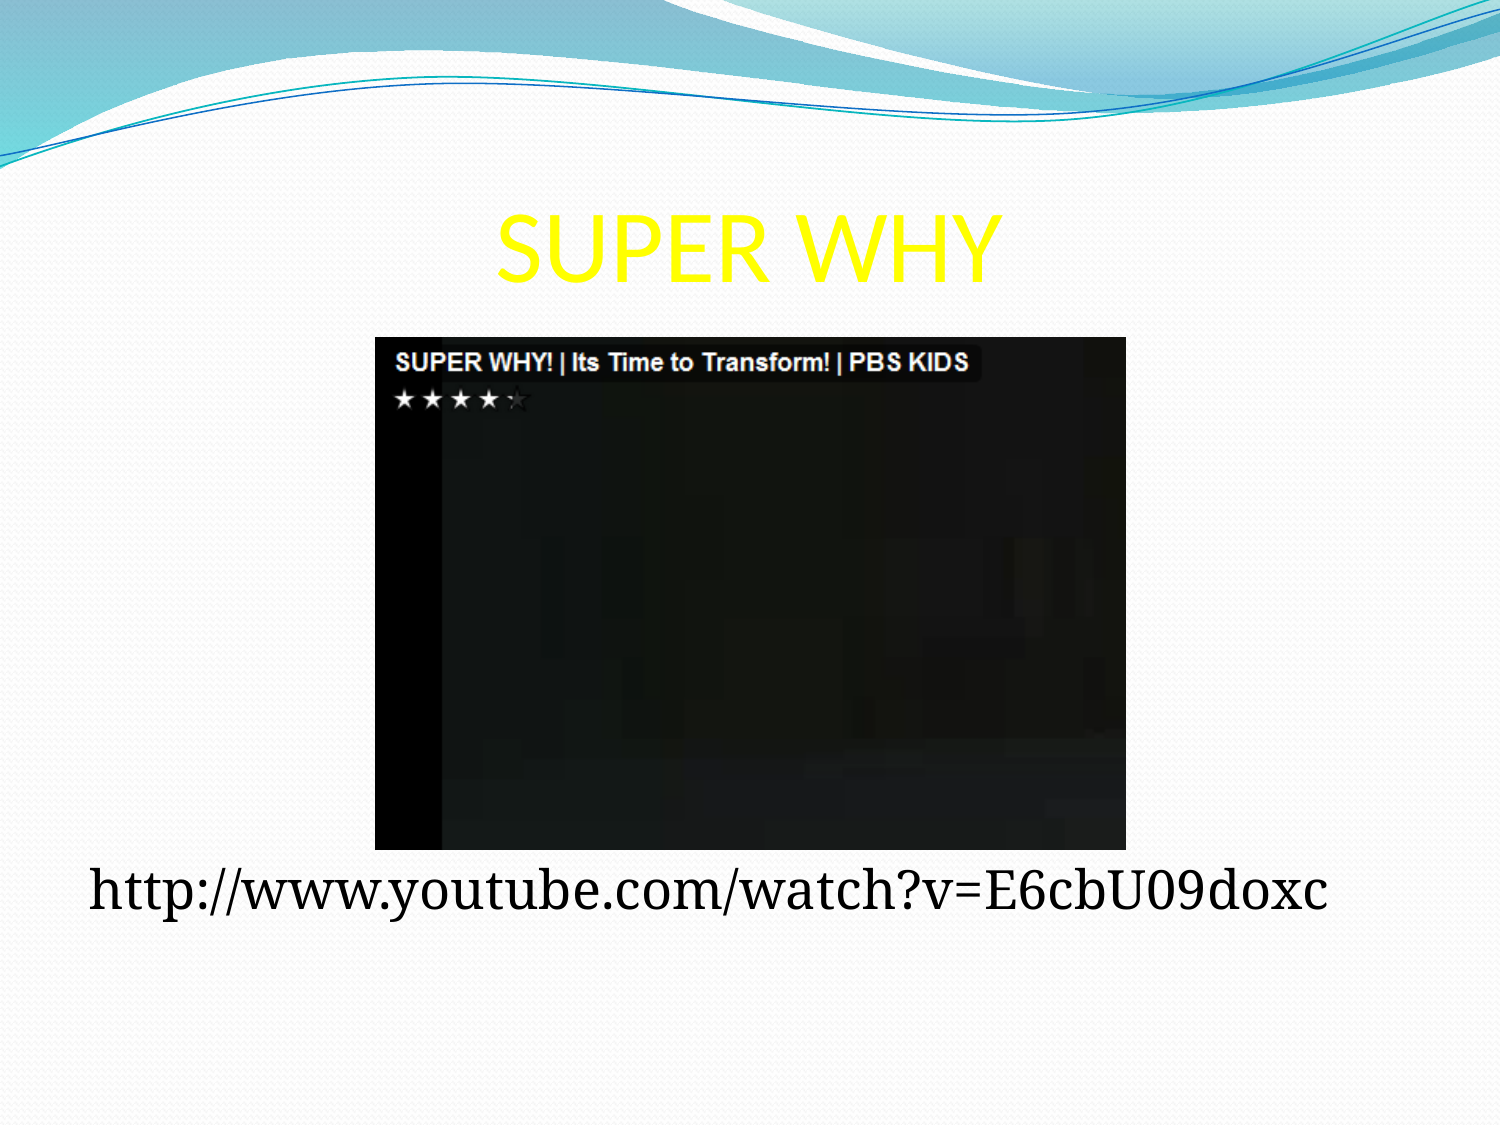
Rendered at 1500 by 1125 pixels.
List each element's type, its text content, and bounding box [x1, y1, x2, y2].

list http://www.youtube.com/watch?v=E6cbU09doxc [75, 317, 1425, 975]
picture [375, 337, 1126, 850]
title SUPER WHY [75, 115, 1425, 303]
